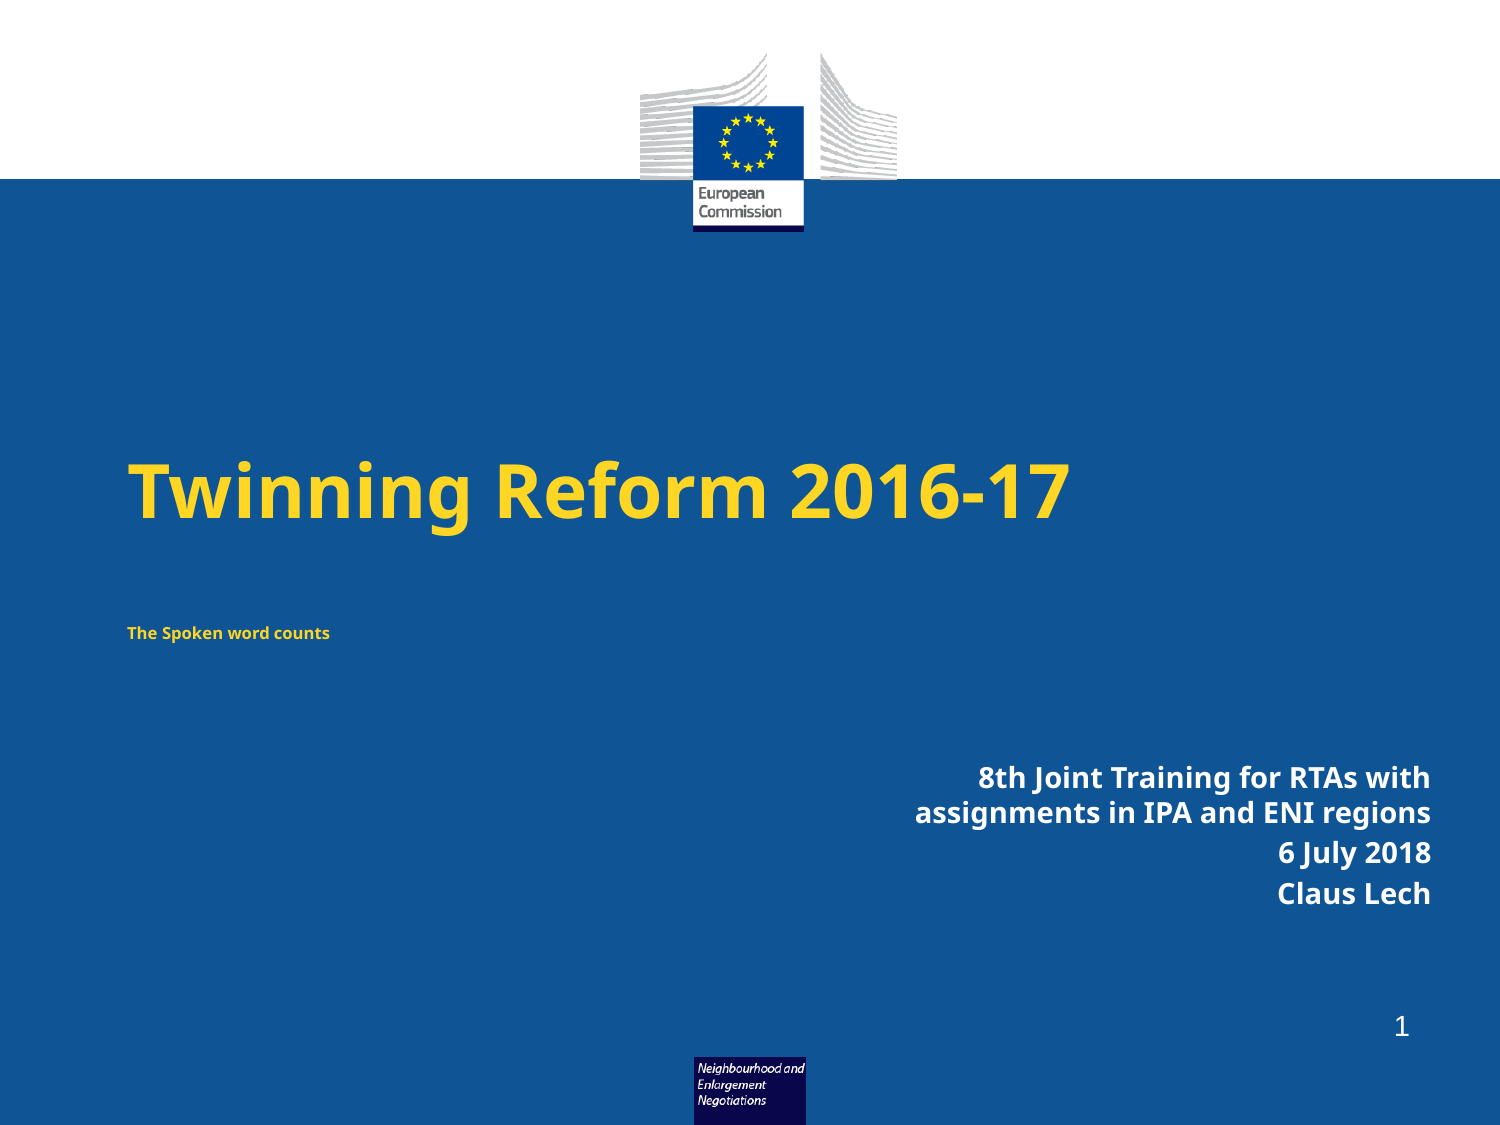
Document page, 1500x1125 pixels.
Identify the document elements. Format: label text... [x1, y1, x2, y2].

list 8th Joint Training for RTAs with assignments in IPA and ENI regions 6 July 2018 Claus Lech [808, 751, 1448, 977]
slide_number 1 [1074, 999, 1426, 1078]
picture [598, 53, 897, 283]
title Twinning Reform 2016-17 The Spoken word counts [111, 396, 1282, 740]
picture [694, 1057, 806, 1125]
